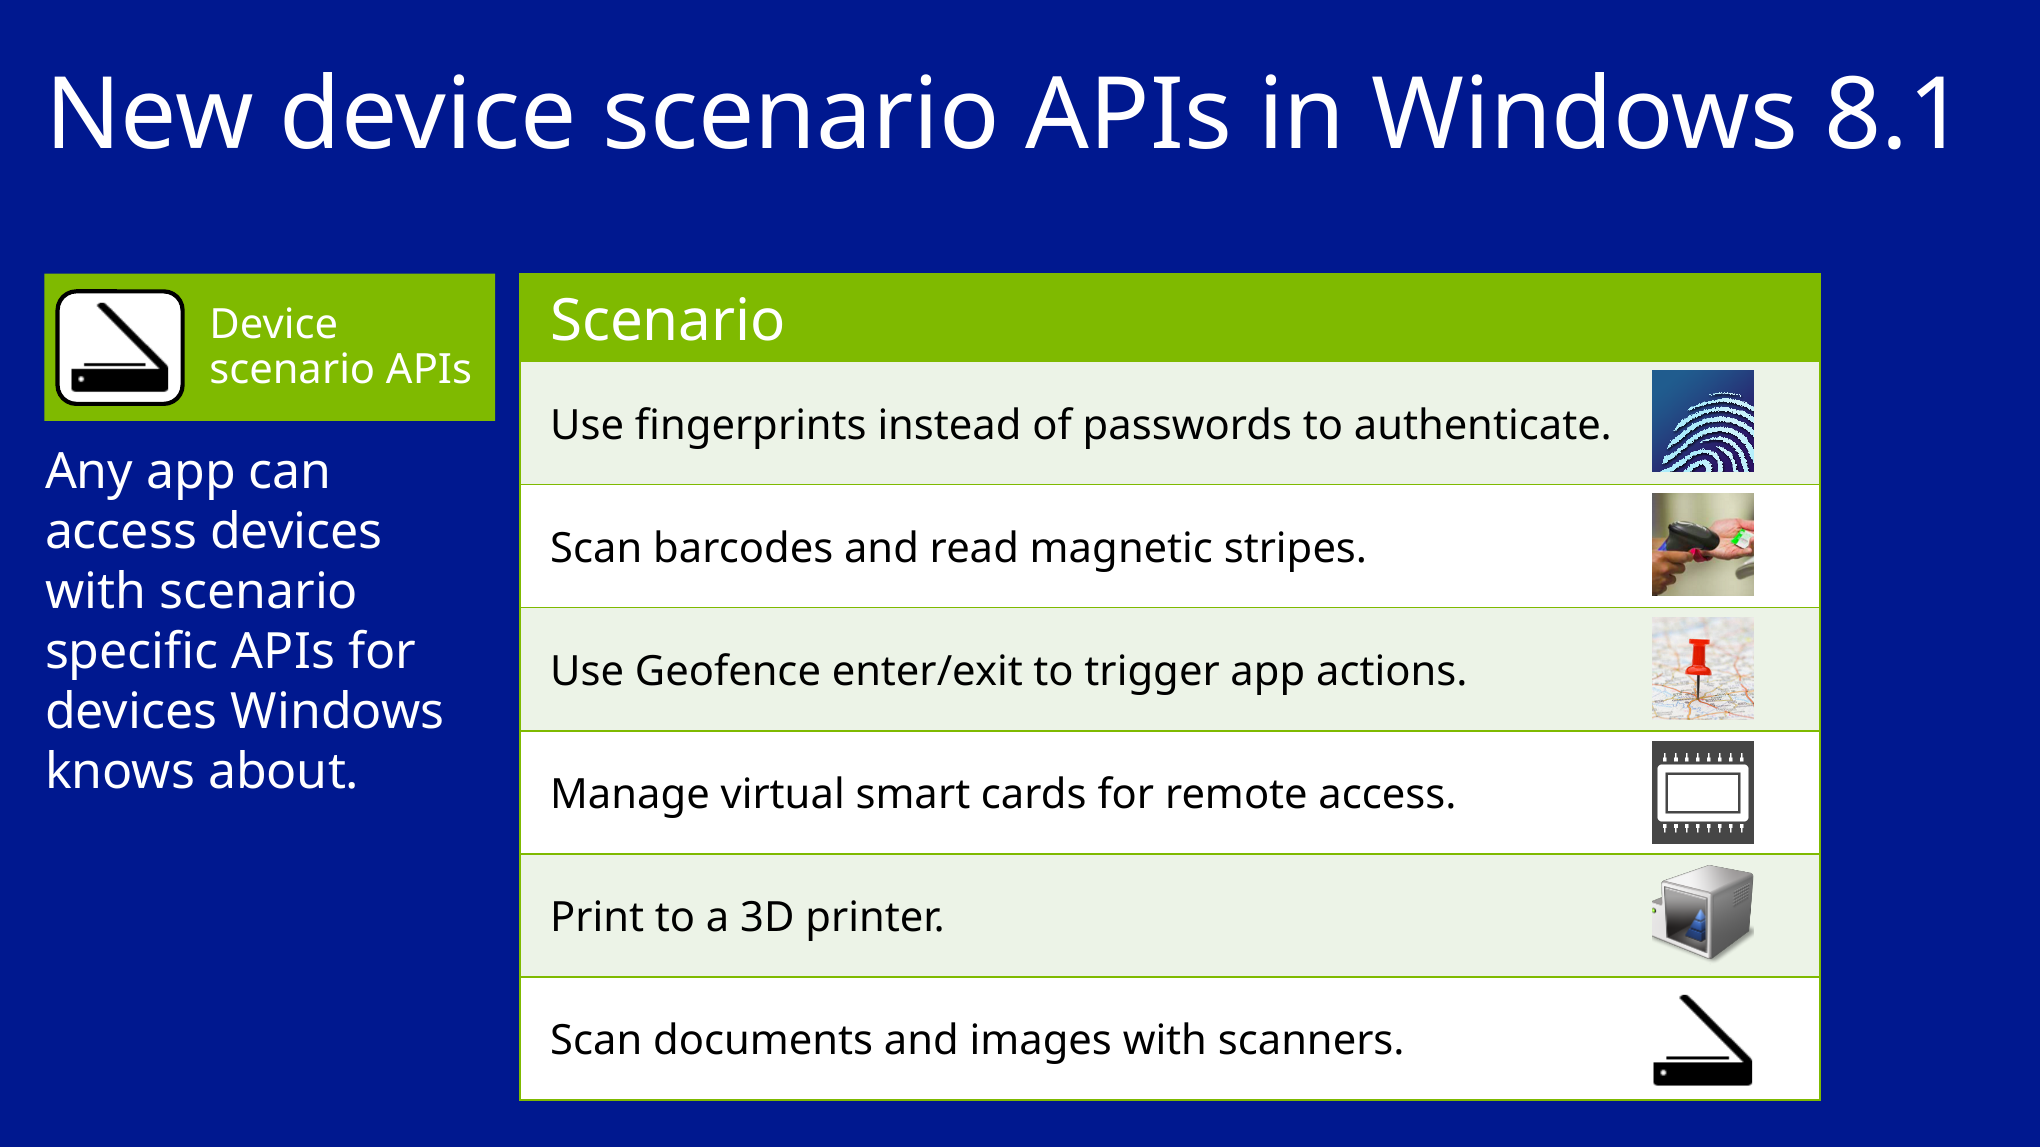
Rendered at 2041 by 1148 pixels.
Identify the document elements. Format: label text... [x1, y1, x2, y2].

picture [1651, 989, 1755, 1093]
table_cell [1665, 608, 1819, 730]
title New device scenario APIs in Windows 8.1 [45, 48, 1996, 199]
picture [1651, 369, 1755, 472]
picture [1651, 617, 1755, 721]
table_header [1665, 275, 1819, 360]
table_cell Manage virtual smart cards for remote access. [521, 732, 1665, 853]
table_cell Scan barcodes and read magnetic stripes. [521, 485, 1665, 607]
picture [1651, 741, 1755, 845]
table_header Scenario [521, 275, 1665, 360]
text_box [45, 273, 521, 1099]
table_cell [1665, 485, 1819, 607]
picture [1651, 493, 1755, 596]
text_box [44, 273, 496, 422]
table_cell [1665, 732, 1819, 853]
table_cell Scan documents and images with scanners. [521, 978, 1665, 1099]
table_cell Use Geofence enter/exit to trigger app actions. [521, 608, 1665, 730]
table_cell [1665, 978, 1819, 1099]
picture [1651, 865, 1755, 969]
table_cell [1665, 855, 1819, 976]
table_cell [1665, 362, 1819, 484]
table_cell Print to a 3D printer. [521, 855, 1665, 976]
table_cell Use fingerprints instead of passwords to authenticate. [521, 362, 1665, 484]
